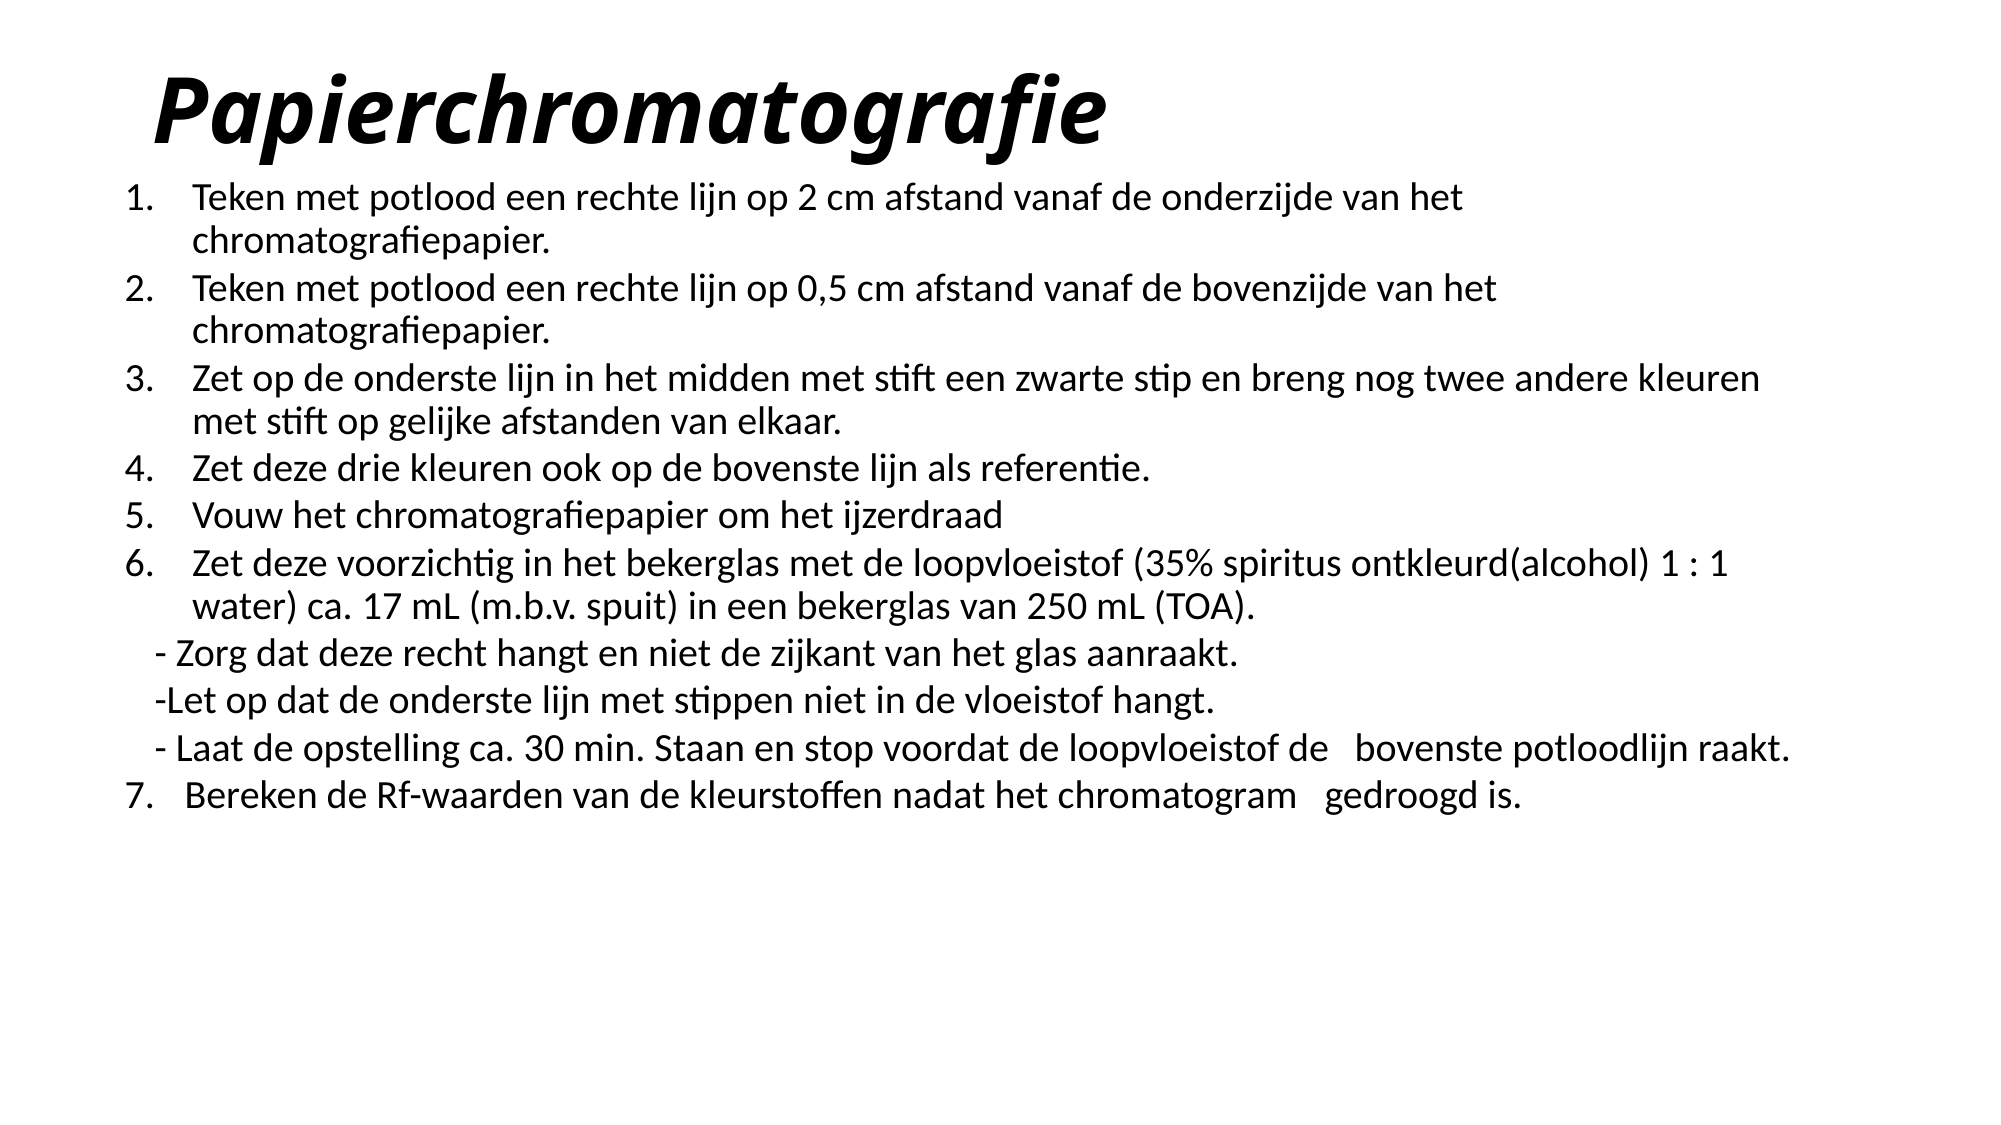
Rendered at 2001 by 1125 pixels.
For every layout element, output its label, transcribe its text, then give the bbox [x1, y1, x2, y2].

list Teken met potlood een rechte lijn op 2 cm afstand vanaf de onderzijde van het chromatografiepapier. Teken met potlood een rechte lijn op 0,5 cm afstand vanaf de bovenzijde van het chromatografiepapier. Zet op de onderste lijn in het midden met stift een zwarte stip en breng nog twee andere kleuren met stift op gelijke afstanden van elkaar. Zet deze drie kleuren ook op de bovenste lijn als referentie. Vouw het chromatografiepapier om het ijzerdraad Zet deze voorzichtig in het bekerglas met de loopvloeistof (35% spiritus ontkleurd(alcohol) 1 : 1 water) ca. 17 mL (m.b.v. spuit) in een bekerglas van 250 mL (TOA). - Zorg dat deze recht hangt en niet de zijkant van het glas aanraakt. -Let op dat de onderste lijn met stippen niet in de vloeistof hangt. - Laat de opstelling ca. 30 min. Staan en stop voordat de loopvloeistof de bovenste potloodlijn raakt. 7. Bereken de Rf-waarden van de kleurstoffen nadat het chromatogram gedroogd is. [109, 168, 1835, 883]
title Papierchromatografie [137, 59, 1863, 278]
